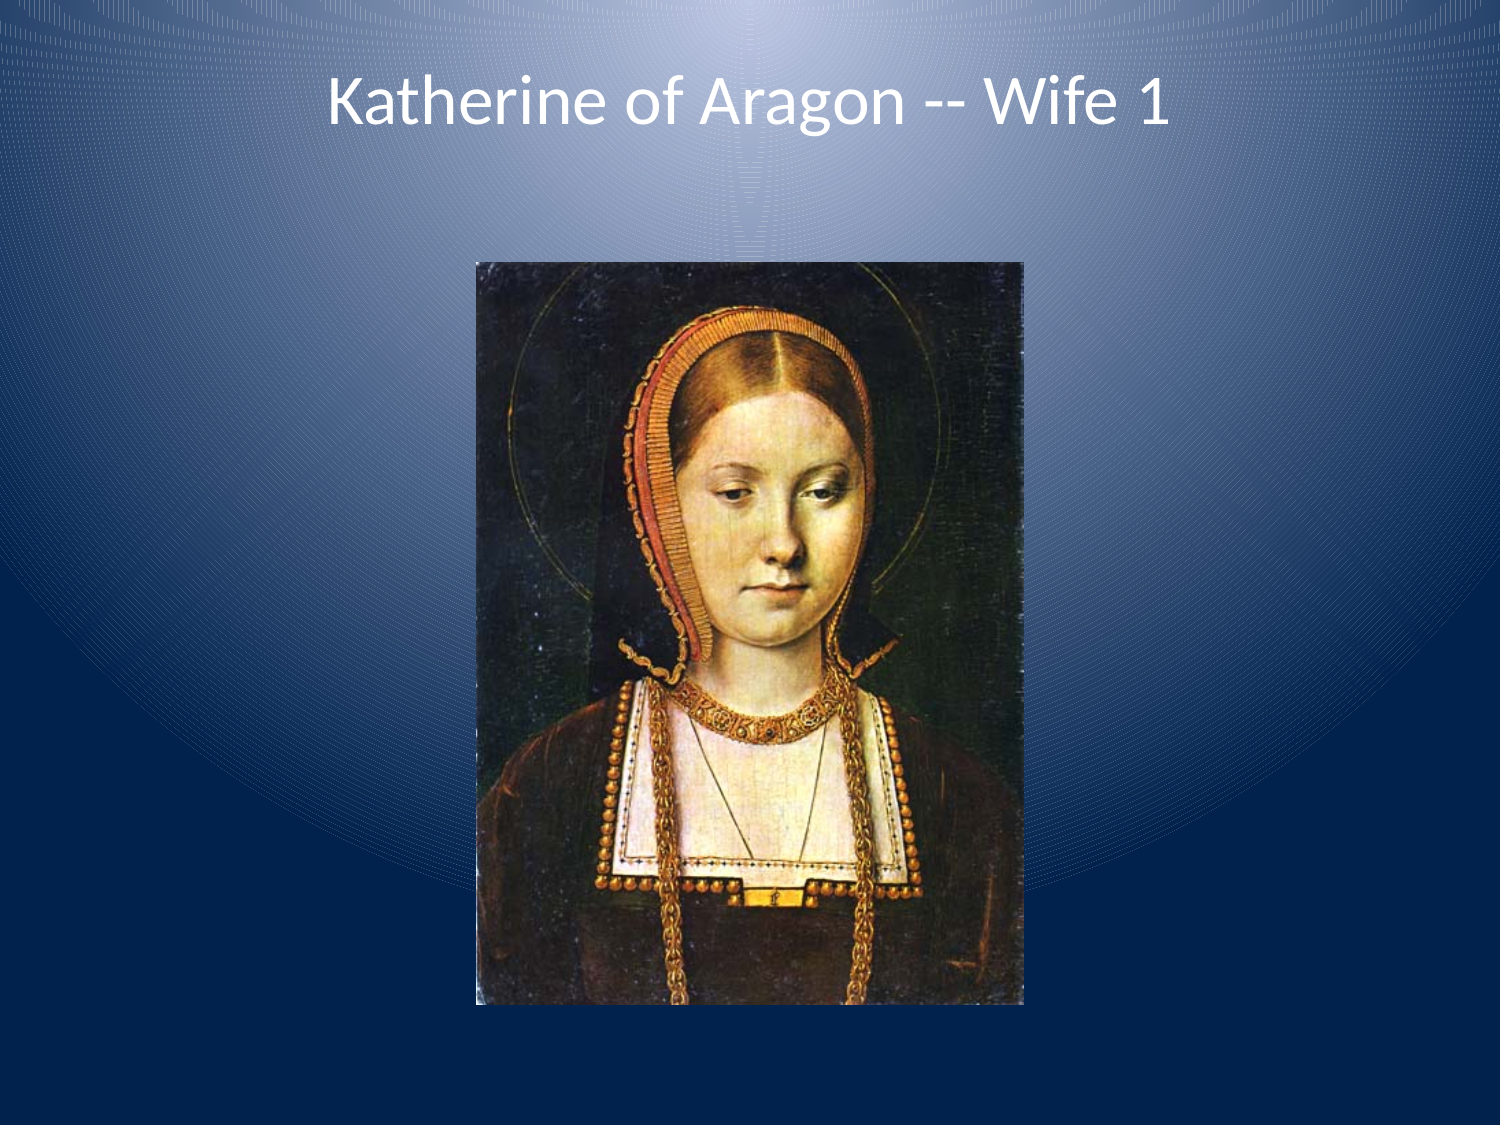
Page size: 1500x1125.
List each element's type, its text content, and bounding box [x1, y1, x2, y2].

title Katherine of Aragon -- Wife 1 [75, 45, 1425, 233]
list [476, 262, 1024, 1006]
